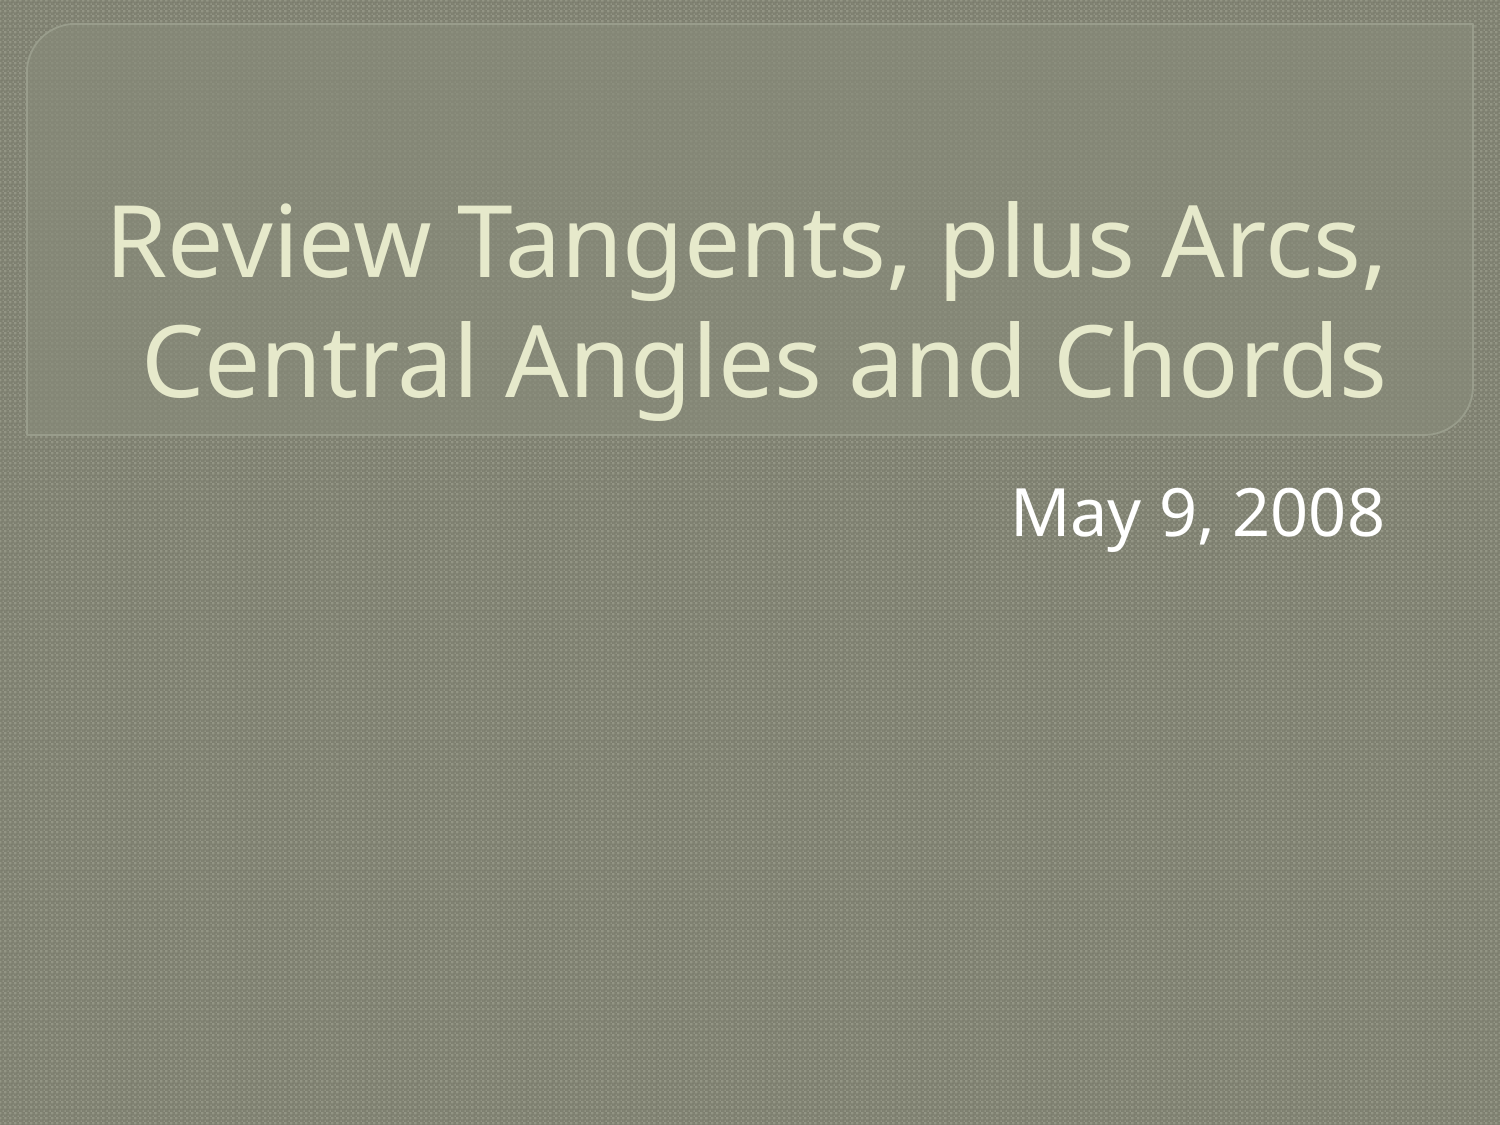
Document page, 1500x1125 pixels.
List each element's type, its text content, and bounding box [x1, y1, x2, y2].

title Review Tangents, plus Arcs, Central Angles and Chords [76, 62, 1427, 425]
subtitle May 9, 2008 [350, 462, 1427, 750]
